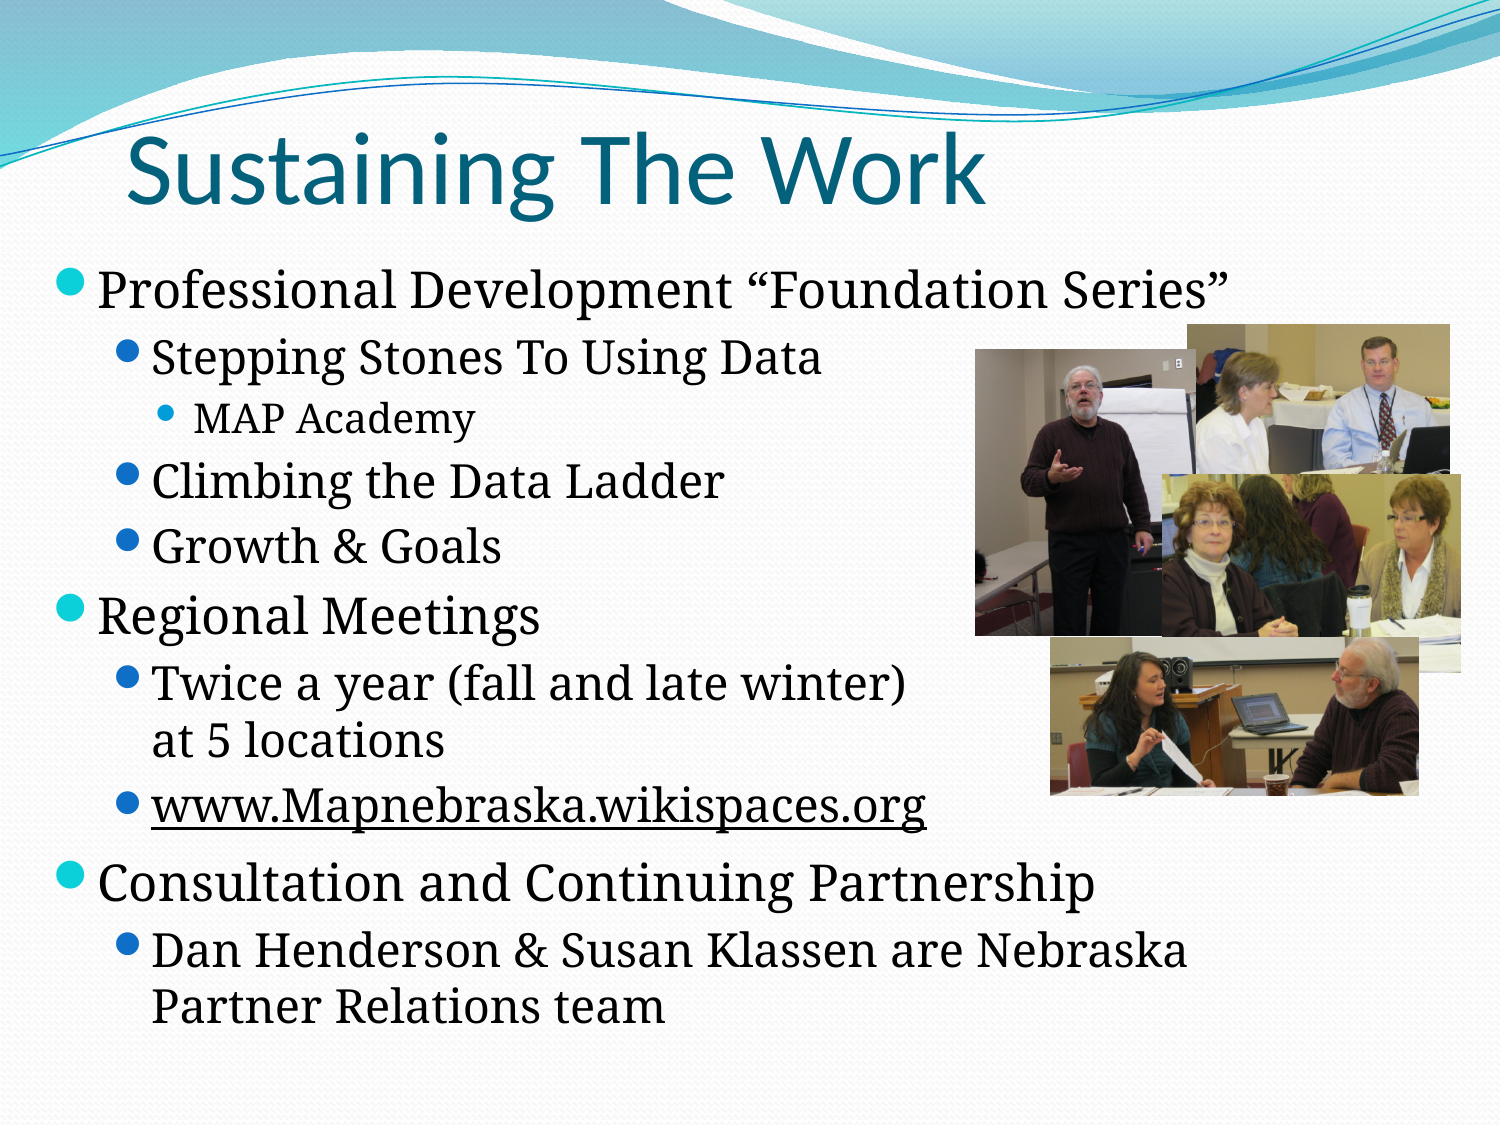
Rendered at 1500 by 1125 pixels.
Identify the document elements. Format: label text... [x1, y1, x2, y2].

picture [974, 324, 1461, 796]
title Sustaining The Work [125, 37, 1475, 225]
list Professional Development “Foundation Series” Stepping Stones To Using Data MAP Academy Climbing the Data Ladder Growth & Goals Regional Meetings Twice a year (fall and late winter) at 5 locations www.Mapnebraska.wikispaces.org Consultation and Continuing Partnership Dan Henderson & Susan Klassen are Nebraska Partner Relations team [37, 249, 1388, 1045]
